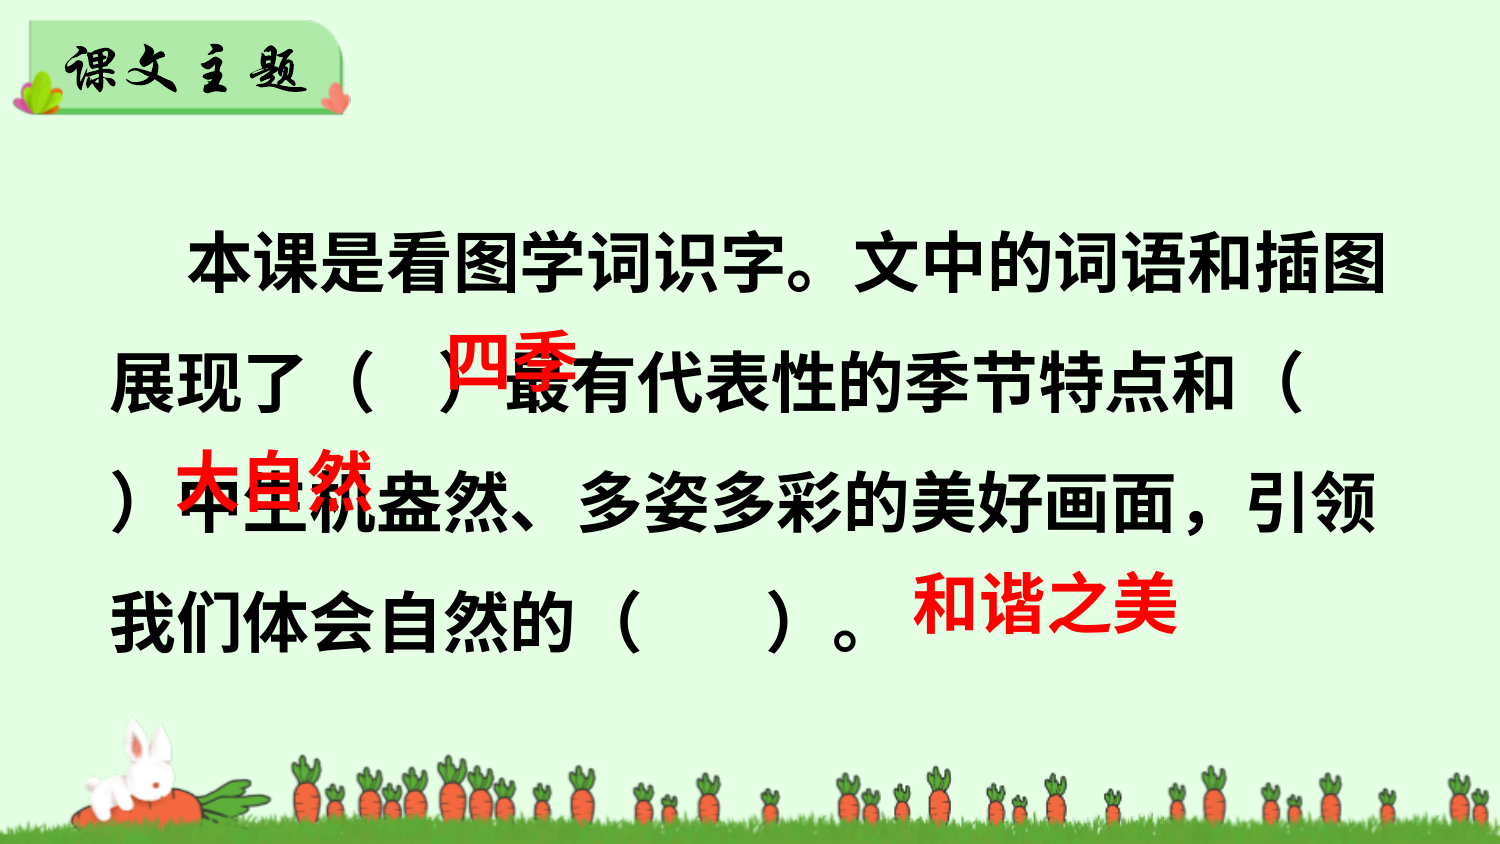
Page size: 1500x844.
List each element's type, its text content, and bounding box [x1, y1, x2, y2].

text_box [2, 8, 360, 126]
text_box 大自然 [159, 432, 394, 528]
text_box 和谐之美 [897, 554, 1206, 649]
text_box 本课是看图学词识字。文中的词语和插图展现了（ ）最有代表性的季节特点和（ ）中生机盎然、多姿多彩的美好画面，引领我们体会自然的（ ）。 [94, 173, 1406, 592]
text_box 四季 [430, 312, 597, 408]
picture [0, 712, 1500, 844]
